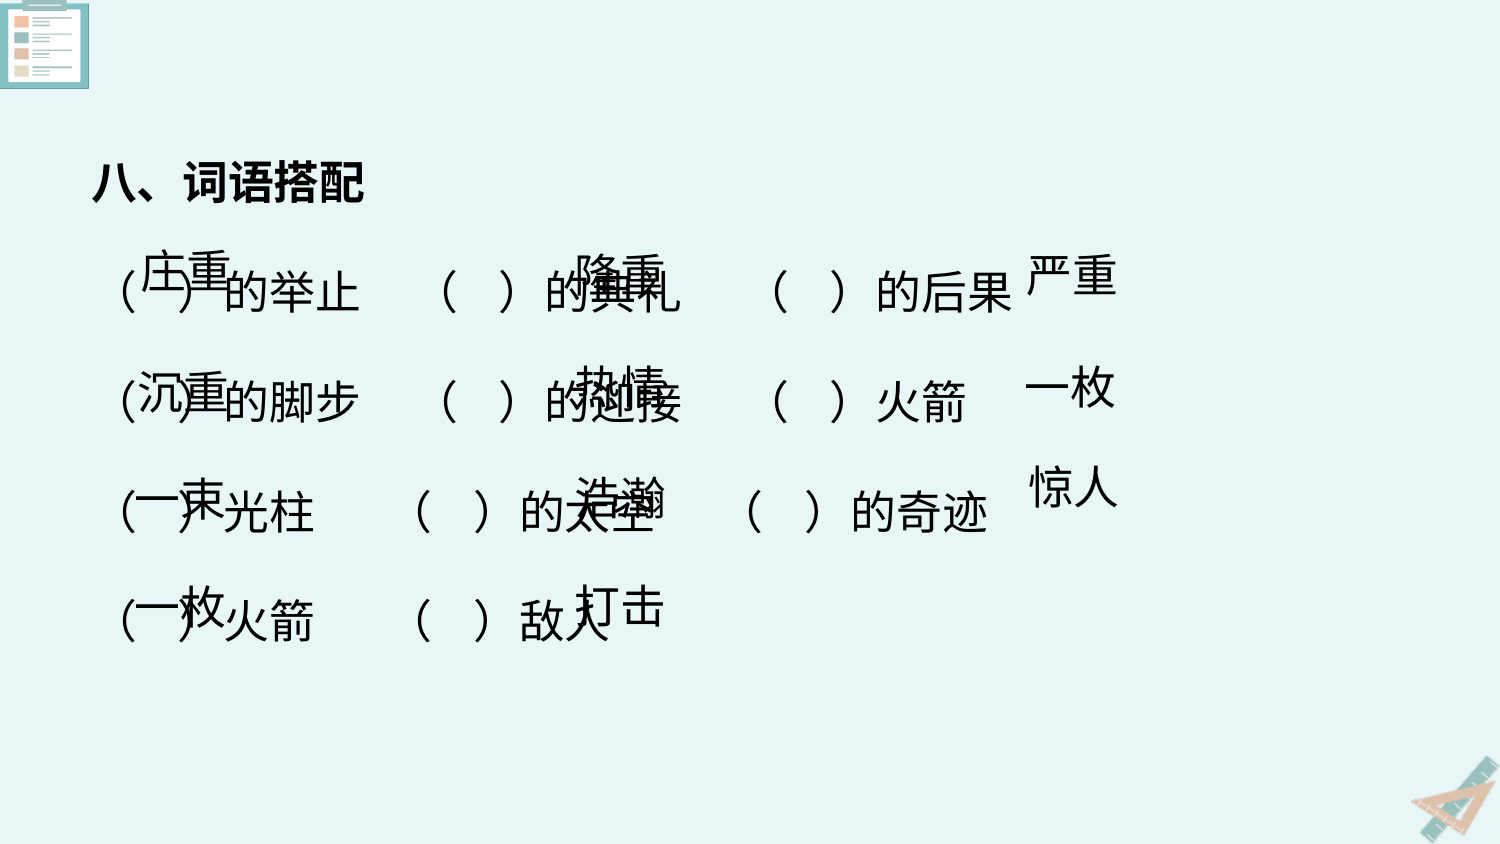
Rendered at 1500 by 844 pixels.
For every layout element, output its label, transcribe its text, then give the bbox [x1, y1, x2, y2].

text_box 庄重 [125, 235, 247, 305]
picture [0, 0, 89, 89]
text_box 惊人 [1013, 451, 1135, 522]
text_box 一枚 [1009, 351, 1132, 421]
text_box 八、词语搭配 （ ）的举止 （ ）的典礼 （ ）的后果 （ ）的脚步 （ ）的迎接 （ ）火箭 （ ）光柱 （ ）的太空 （ ）的奇迹 （ ）火箭 （ ）敌人 [76, 91, 1450, 656]
text_box 浩瀚 [559, 461, 681, 532]
text_box 打击 [559, 570, 681, 641]
text_box 热情 [559, 351, 681, 421]
text_box 严重 [1011, 239, 1133, 310]
text_box 隆重 [559, 239, 681, 310]
picture [1411, 755, 1500, 844]
text_box 一束 [119, 463, 241, 533]
text_box 沉重 [122, 356, 244, 427]
text_box 一枚 [119, 571, 241, 641]
